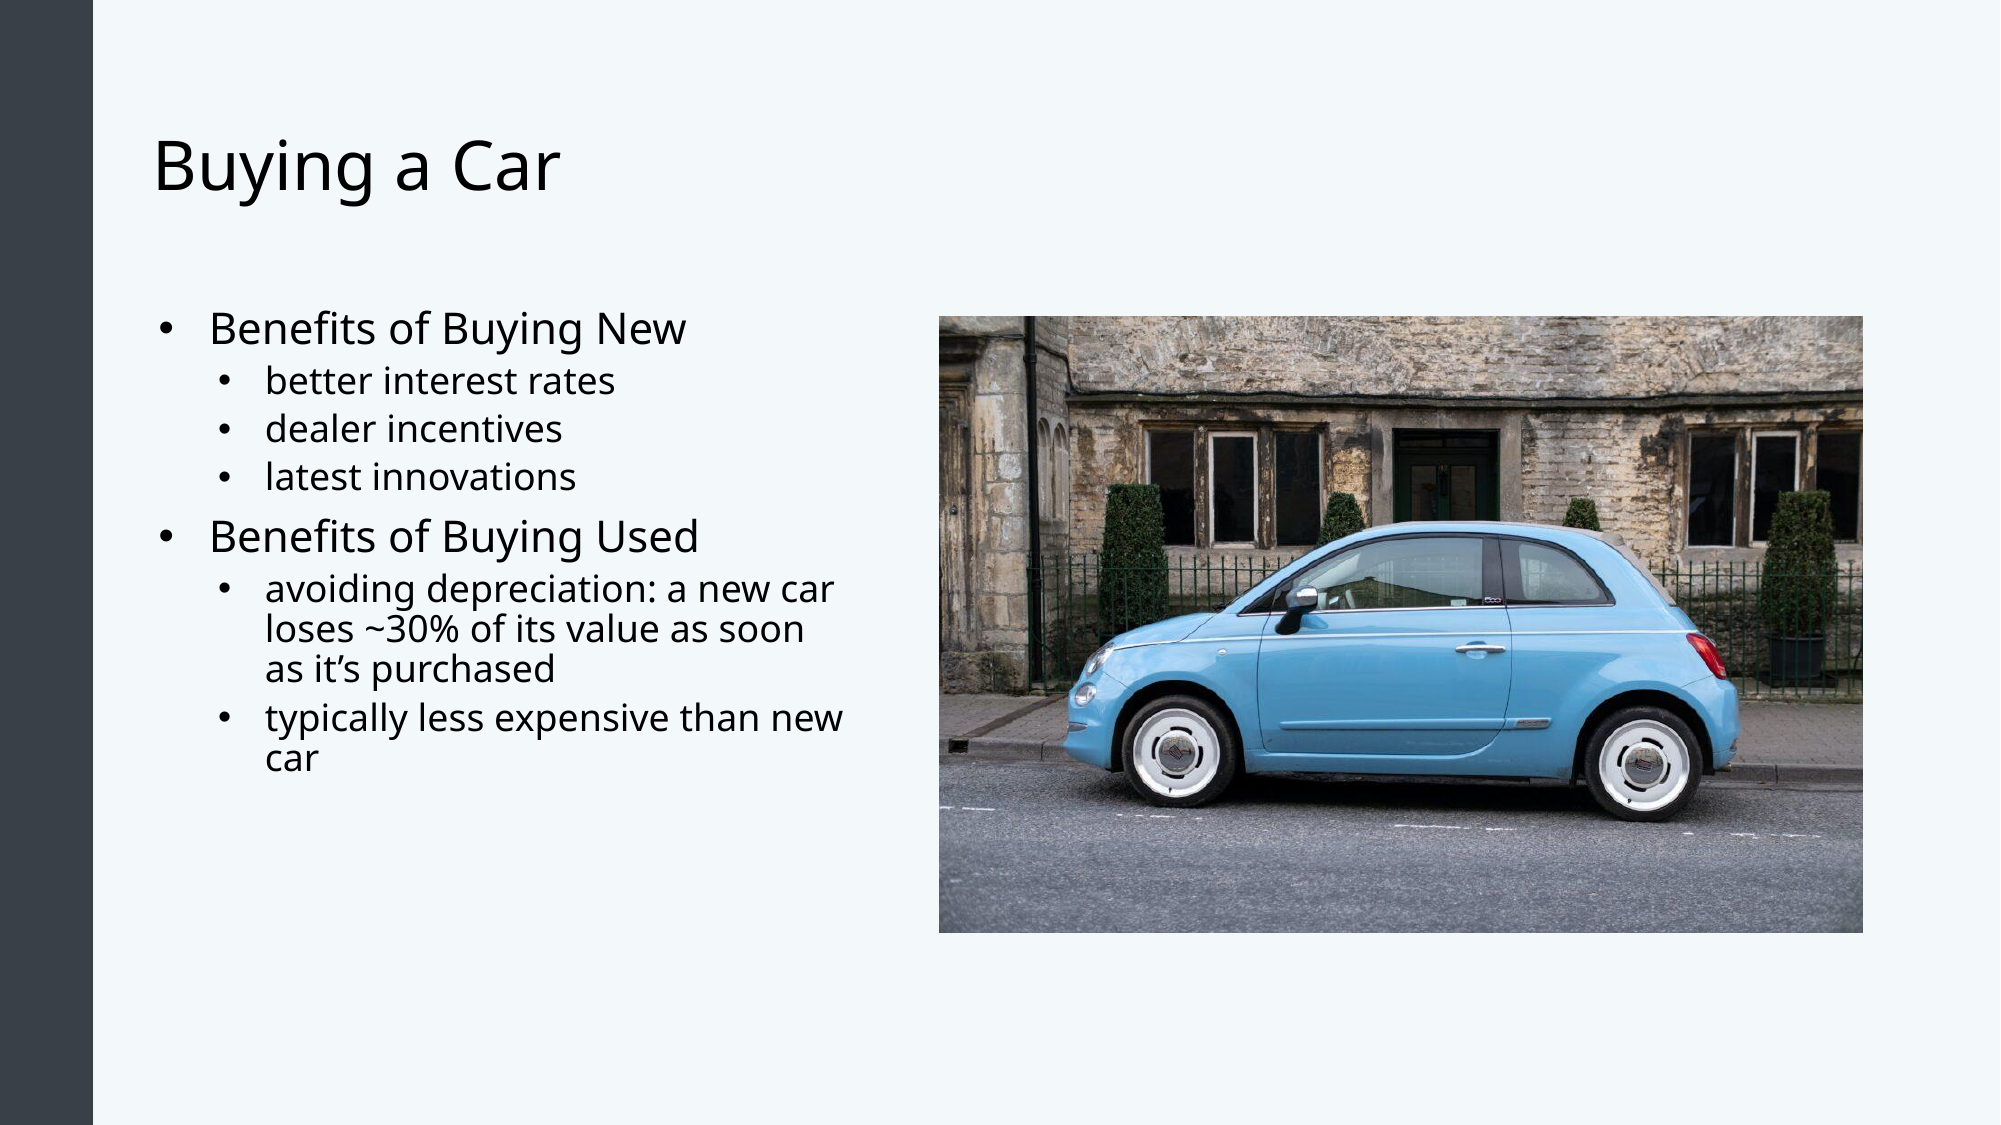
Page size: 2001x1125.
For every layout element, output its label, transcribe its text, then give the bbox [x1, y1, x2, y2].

title Buying a Car [137, 59, 1863, 278]
picture [939, 316, 1863, 933]
list Benefits of Buying New better interest rates dealer incentives latest innovations Benefits of Buying Used avoiding depreciation: a new car loses ~30% of its value as soon as it’s purchased typically less expensive than new car [137, 299, 861, 1014]
